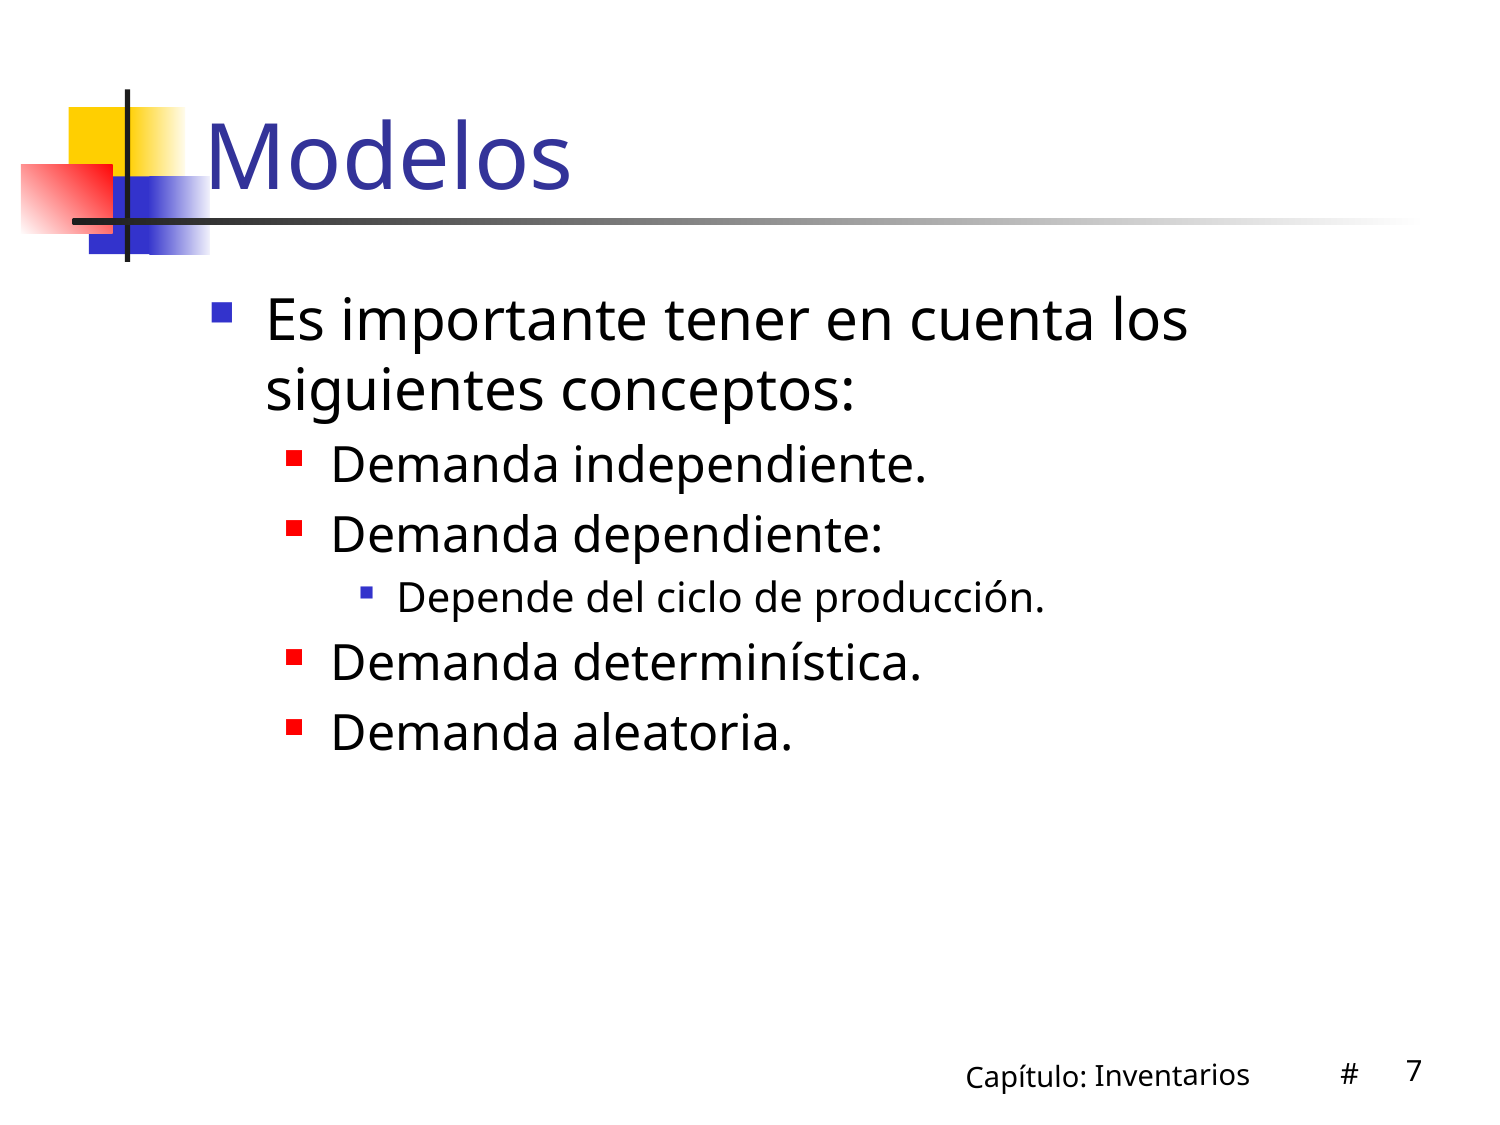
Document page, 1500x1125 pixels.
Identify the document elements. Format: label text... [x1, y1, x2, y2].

footer Capítulo: Inventarios # [923, 1028, 1402, 1108]
slide_number 7 [1124, 1024, 1438, 1101]
title Modelos [188, 27, 1468, 216]
list Es importante tener en cuenta los siguientes conceptos: Demanda independiente. Demanda dependiente: Depende del ciclo de producción. Demanda determinística. Demanda aleatoria. [193, 274, 1470, 1007]
